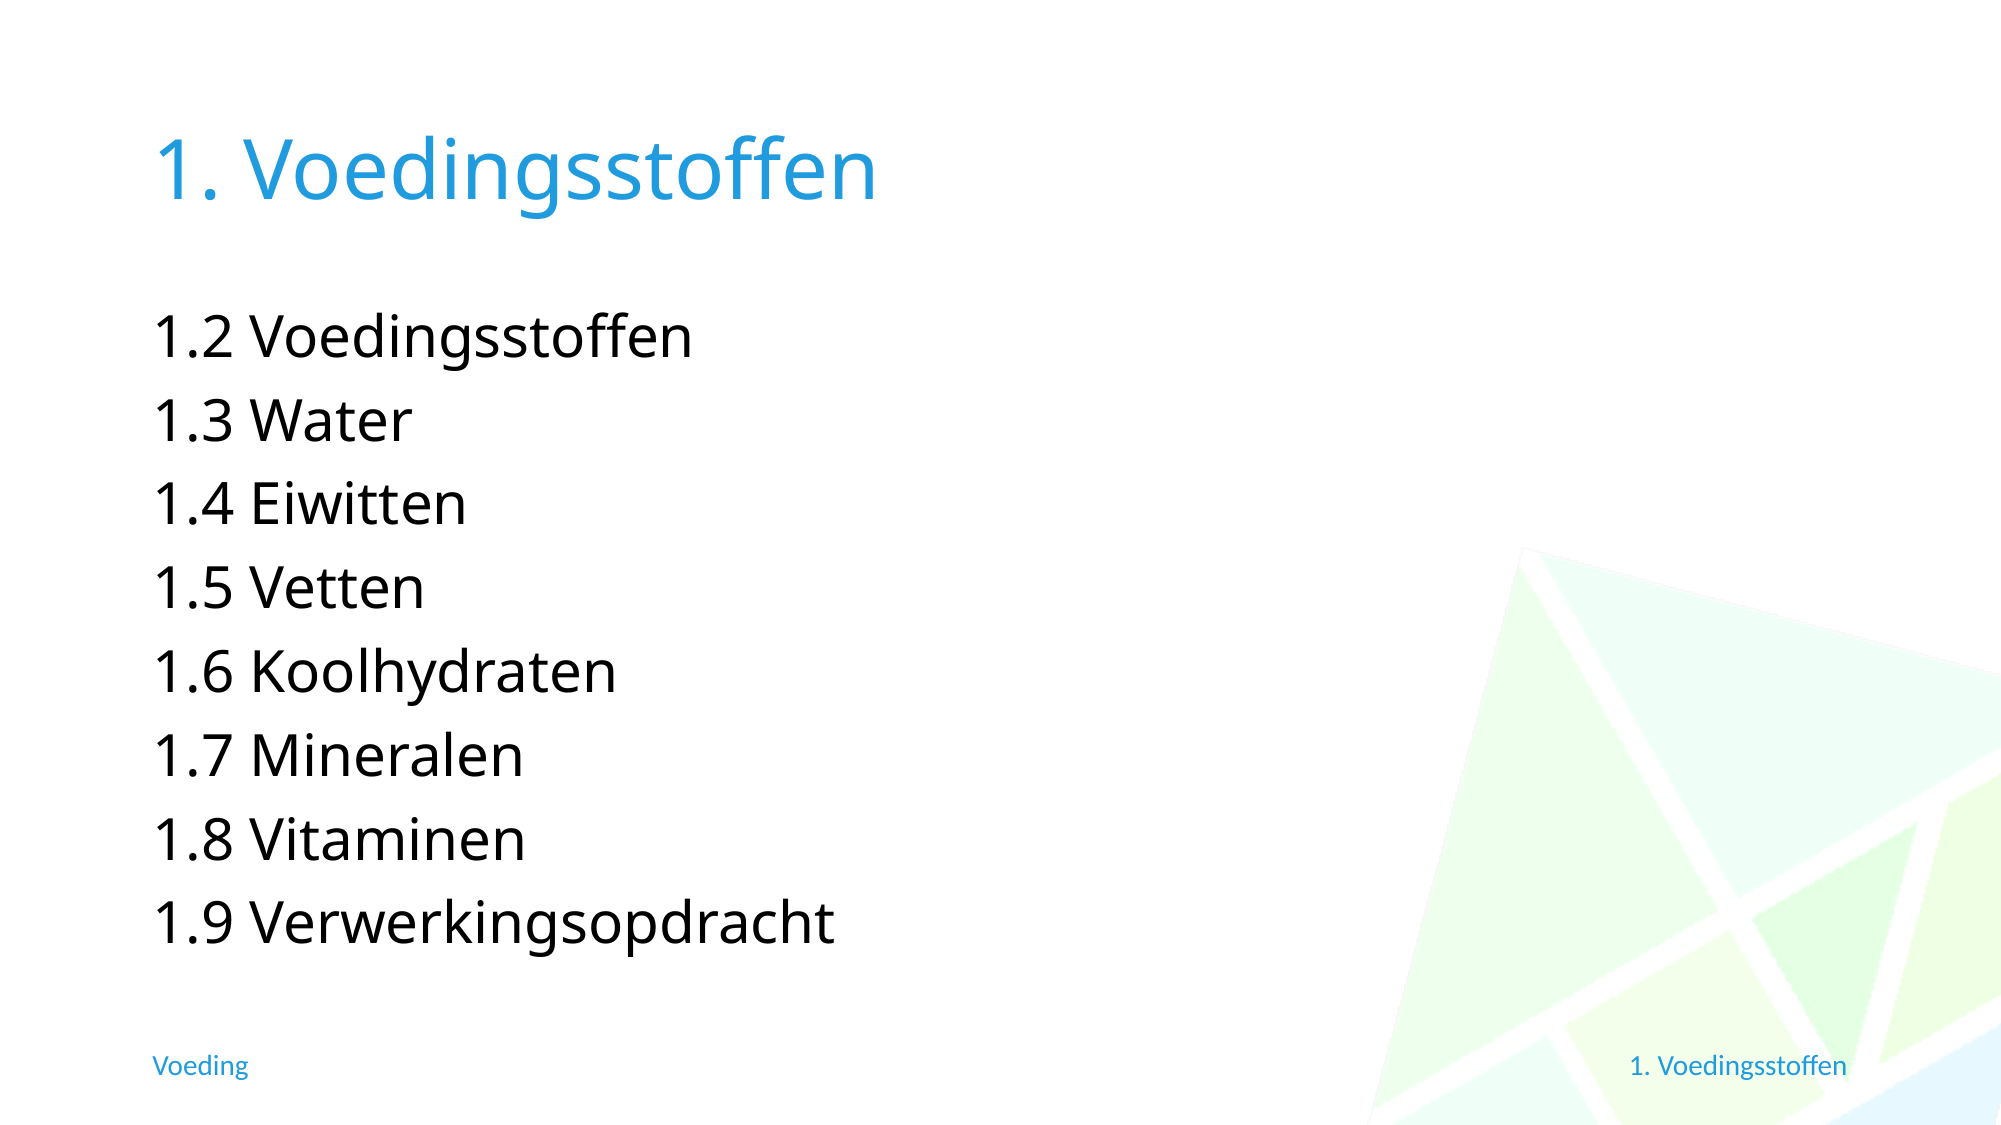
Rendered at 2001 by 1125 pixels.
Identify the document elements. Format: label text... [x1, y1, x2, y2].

title 1. Voedingsstoffen [137, 59, 1863, 278]
list 1. Voedingsstoffen [1412, 1042, 1863, 1103]
list Voeding [137, 1042, 588, 1103]
list 1.2 Voedingsstoffen 1.3 Water 1.4 Eiwitten 1.5 Vetten 1.6 Koolhydraten 1.7 Mineralen 1.8 Vitaminen 1.9 Verwerkingsopdracht [137, 299, 1863, 1014]
